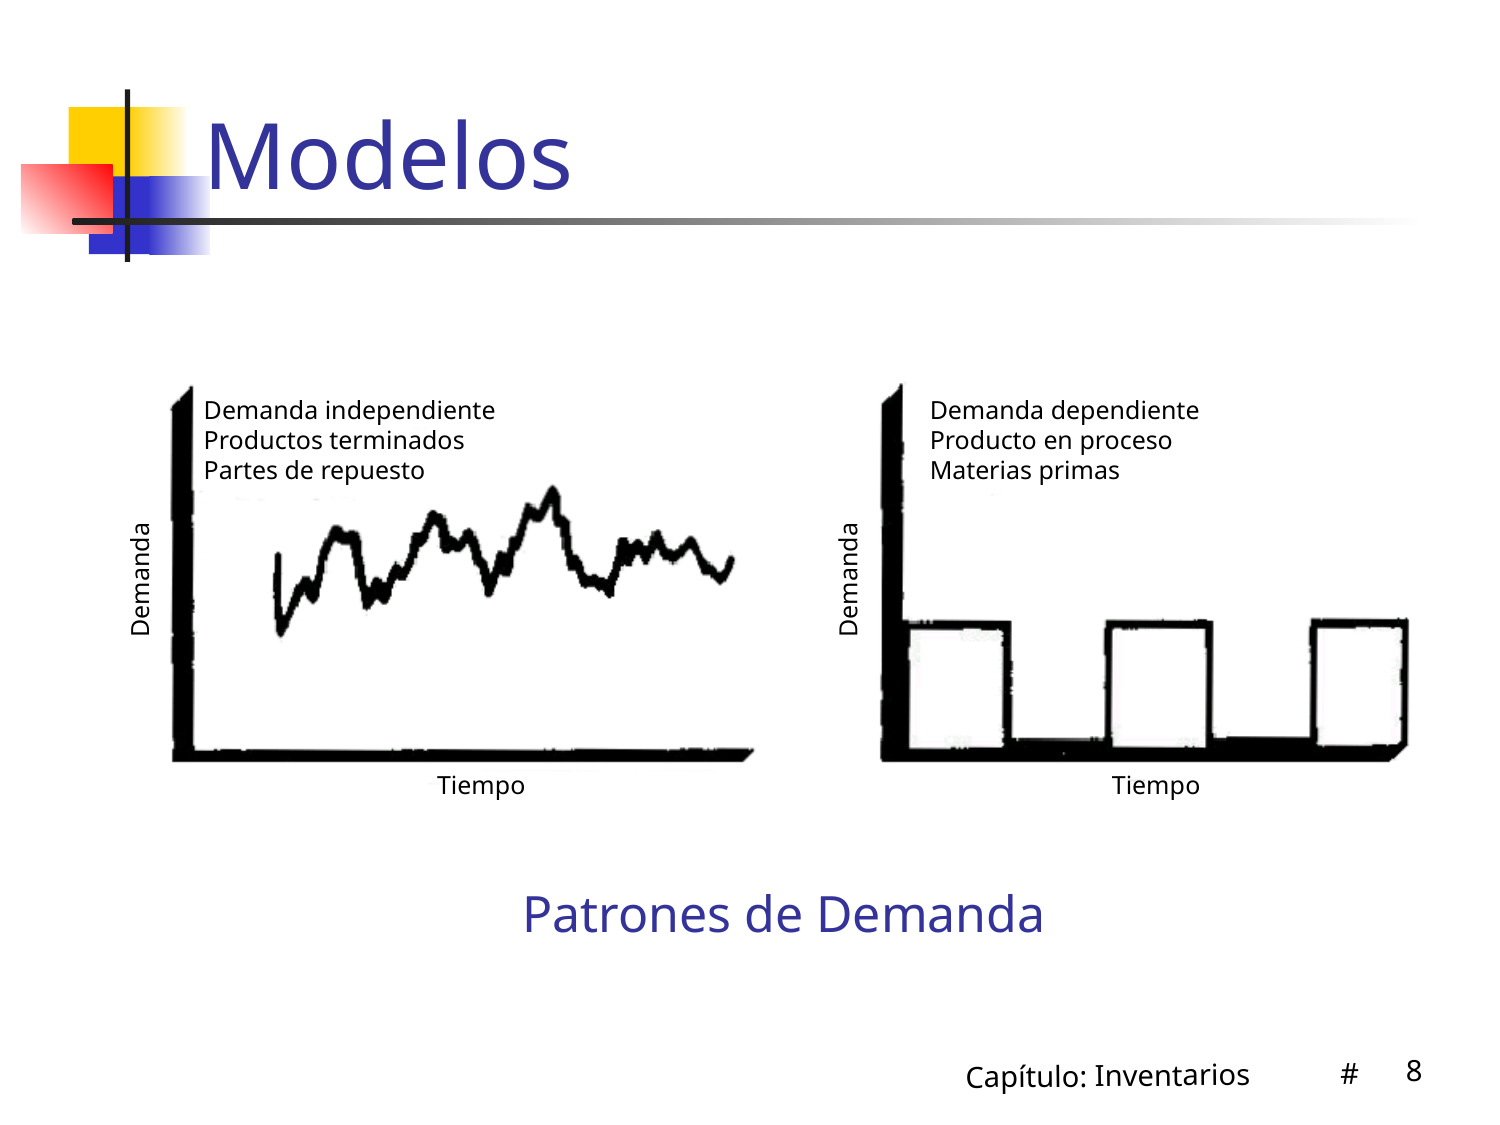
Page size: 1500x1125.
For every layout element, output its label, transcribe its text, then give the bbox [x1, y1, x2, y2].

slide_number 8 [1124, 1024, 1438, 1101]
title Modelos [188, 27, 1468, 216]
text_box Patrones de Demanda [507, 874, 1061, 950]
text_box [116, 374, 1438, 813]
footer Capítulo: Inventarios # [923, 1028, 1402, 1108]
